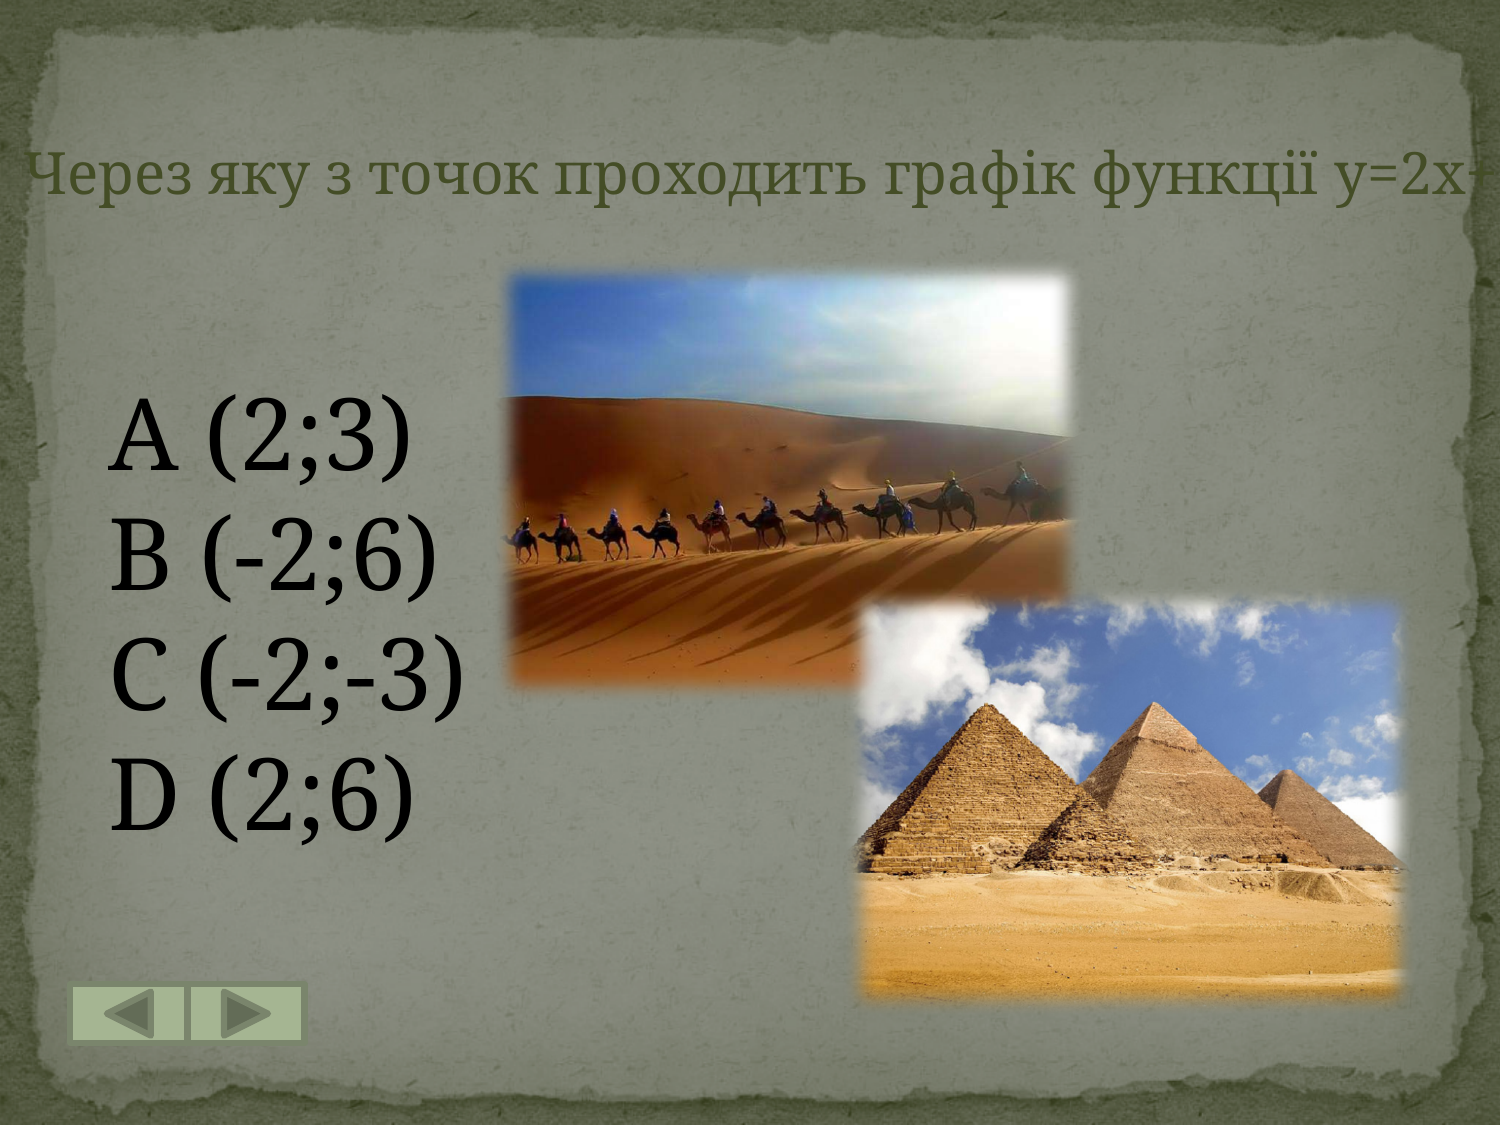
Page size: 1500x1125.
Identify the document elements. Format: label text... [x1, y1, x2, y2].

picture [493, 258, 1417, 1015]
text_box A (2;3) B (-2;6) C (-2;-3) D (2;6) [93, 363, 483, 858]
text_box [67, 981, 185, 1046]
text_box Через яку з точок проходить графік функції y=2x+1: [9, 128, 1500, 214]
text_box [184, 981, 308, 1046]
